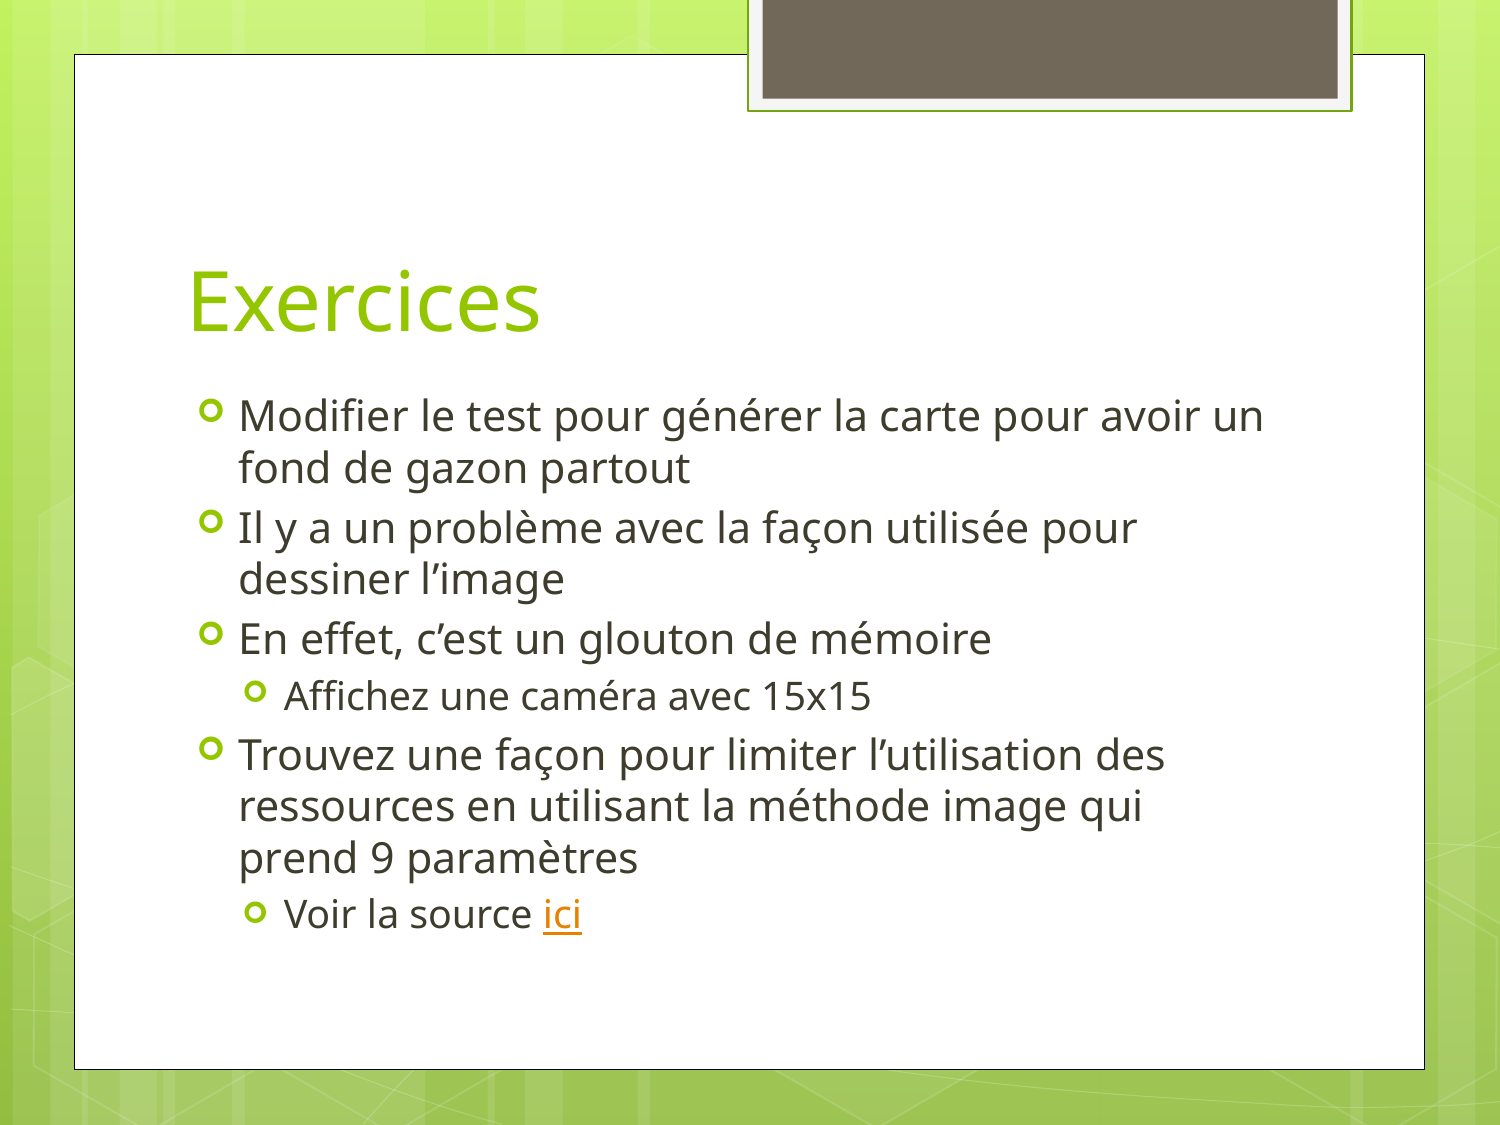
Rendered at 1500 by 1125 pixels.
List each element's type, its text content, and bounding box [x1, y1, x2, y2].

list Modifier le test pour générer la carte pour avoir un fond de gazon partout Il y a un problème avec la façon utilisée pour dessiner l’image En effet, c’est un glouton de mémoire Affichez une caméra avec 15x15 Trouvez une façon pour limiter l’utilisation des ressources en utilisant la méthode image qui prend 9 paramètres Voir la source ici [171, 381, 1283, 957]
title Exercices [171, 168, 1324, 357]
